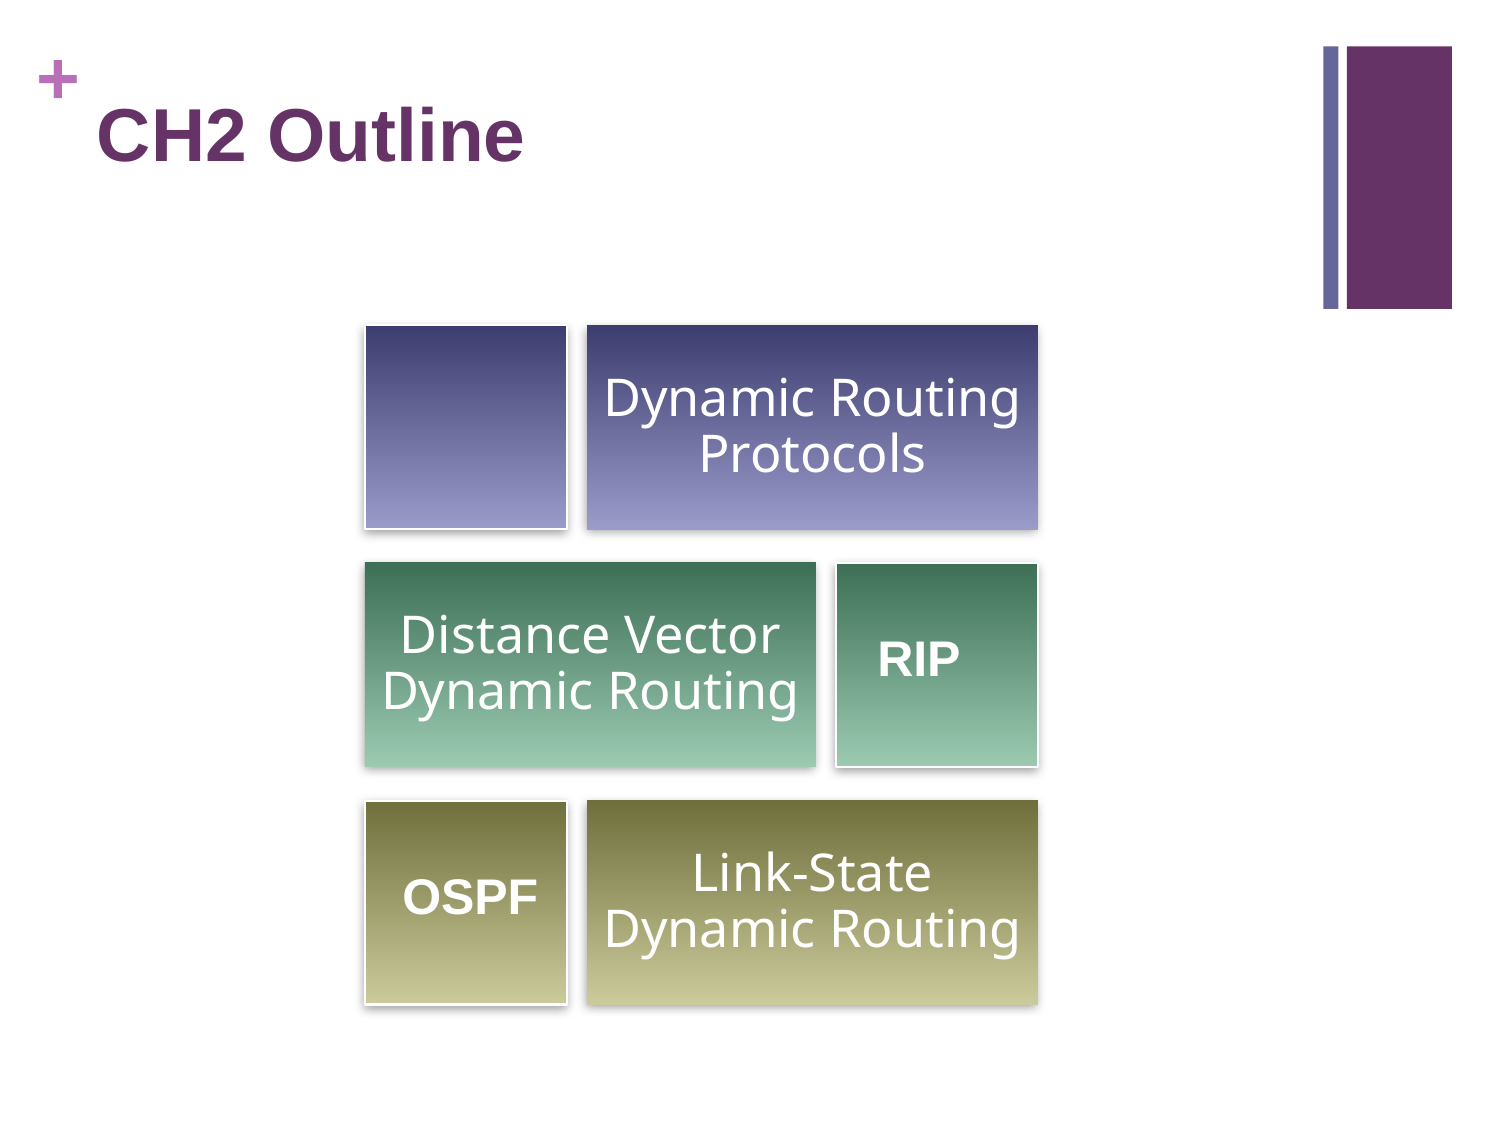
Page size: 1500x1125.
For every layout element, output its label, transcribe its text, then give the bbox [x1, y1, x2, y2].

title CH2 Outline [81, 79, 1322, 263]
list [81, 324, 1322, 1006]
